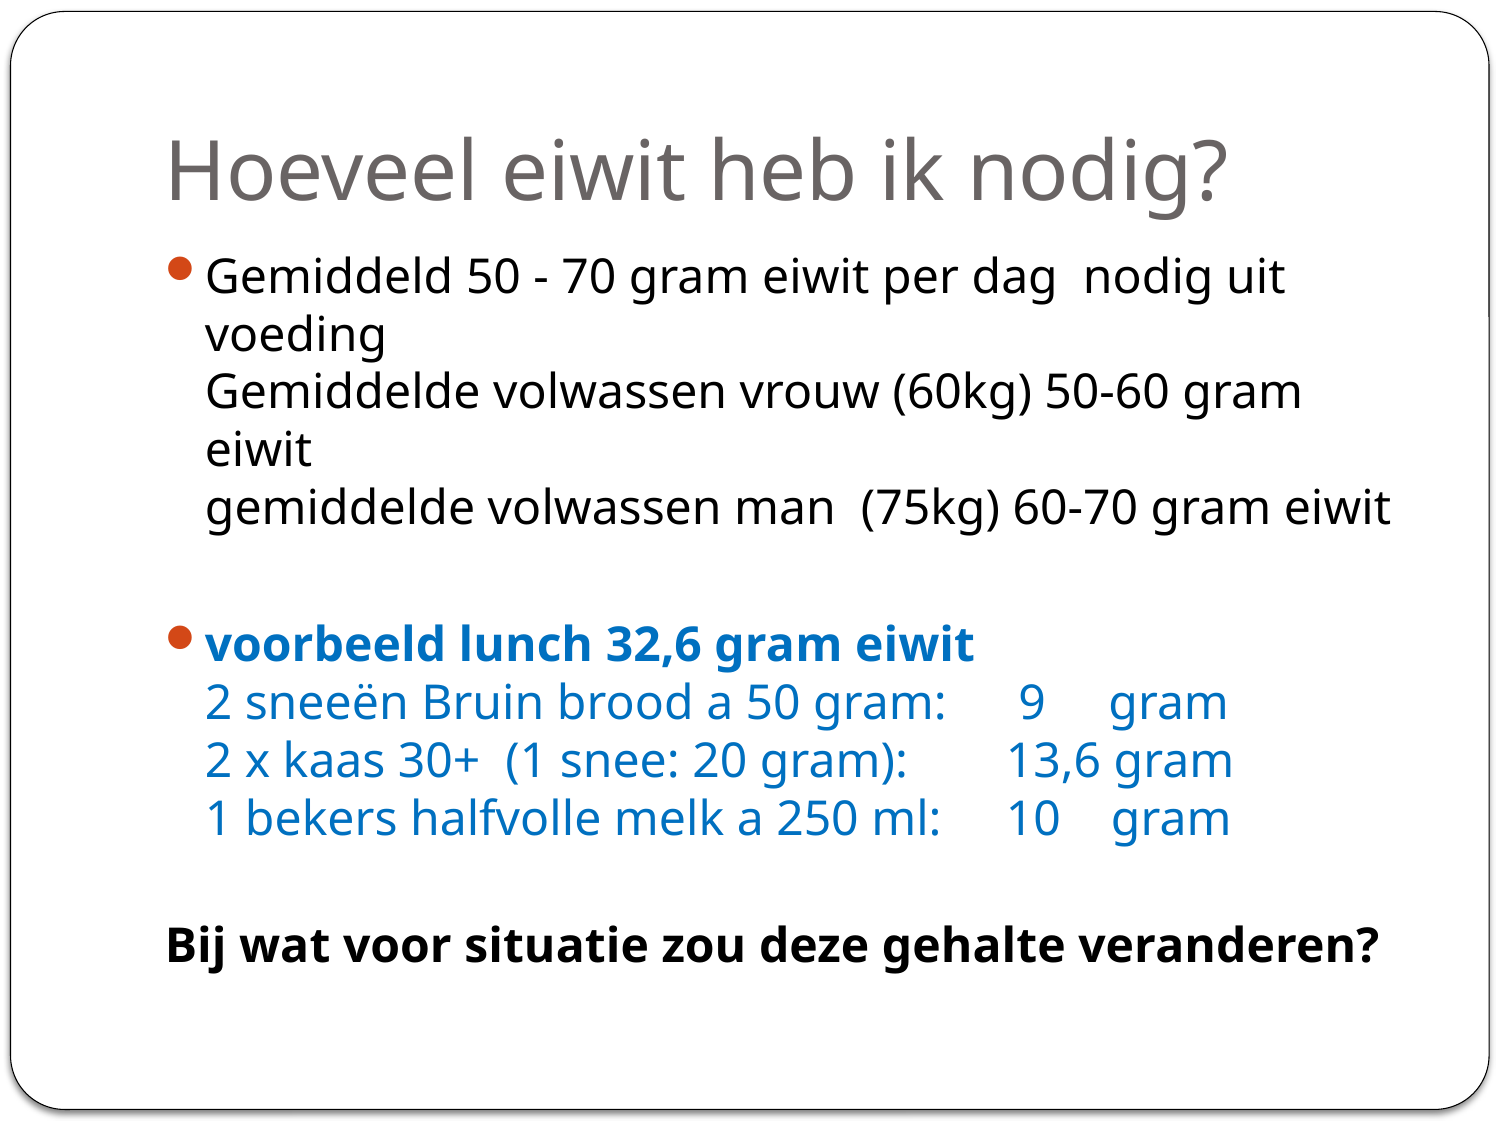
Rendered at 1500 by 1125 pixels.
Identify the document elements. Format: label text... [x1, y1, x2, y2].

title Hoeveel eiwit heb ik nodig? [150, 45, 1425, 233]
list Gemiddeld 50 - 70 gram eiwit per dag nodig uit voeding Gemiddelde volwassen vrouw (60kg) 50-60 gram eiwit gemiddelde volwassen man (75kg) 60-70 gram eiwit voorbeeld lunch 32,6 gram eiwit 2 sneeën Bruin brood a 50 gram: 9 gram 2 x kaas 30+ (1 snee: 20 gram): 13,6 gram 1 bekers halfvolle melk a 250 ml: 10 gram Bij wat voor situatie zou deze gehalte veranderen? [150, 237, 1425, 1094]
